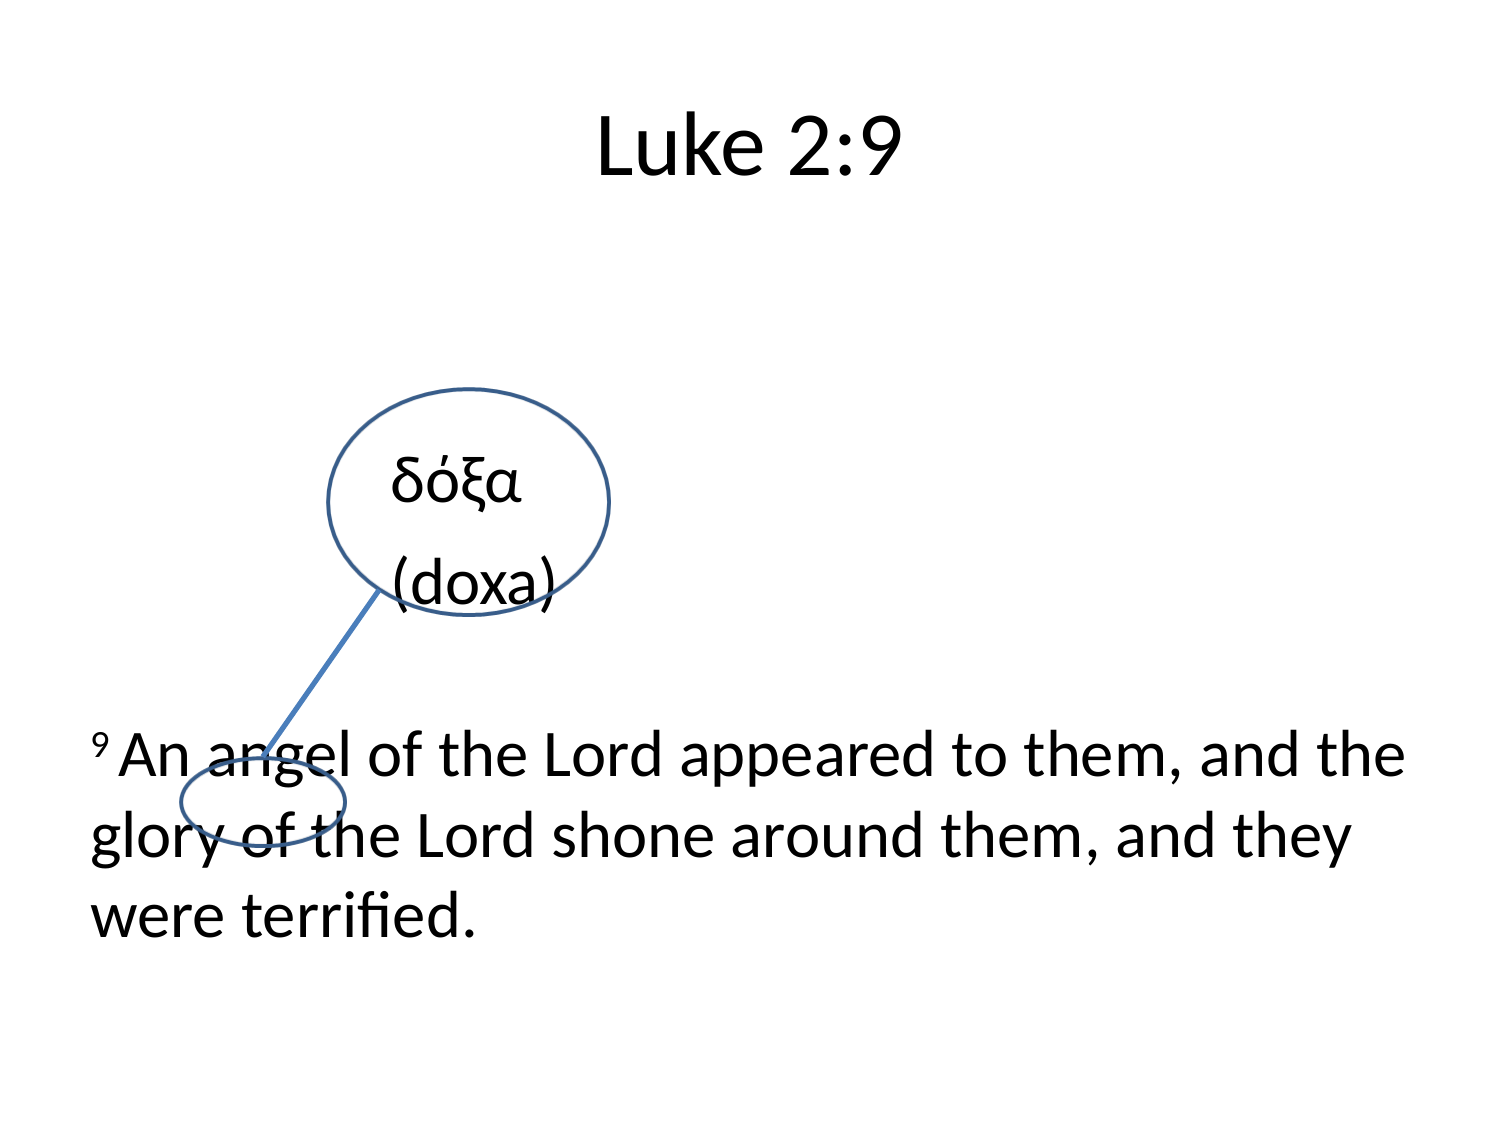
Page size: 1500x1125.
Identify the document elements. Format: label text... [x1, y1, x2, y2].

picture [179, 756, 347, 848]
list δόξα (doxa) 9 An angel of the Lord appeared to them, and the glory of the Lord shone around them, and they were terrified. [75, 262, 1425, 1005]
picture [326, 387, 611, 617]
title Luke 2:9 [75, 45, 1425, 233]
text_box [262, 589, 380, 757]
